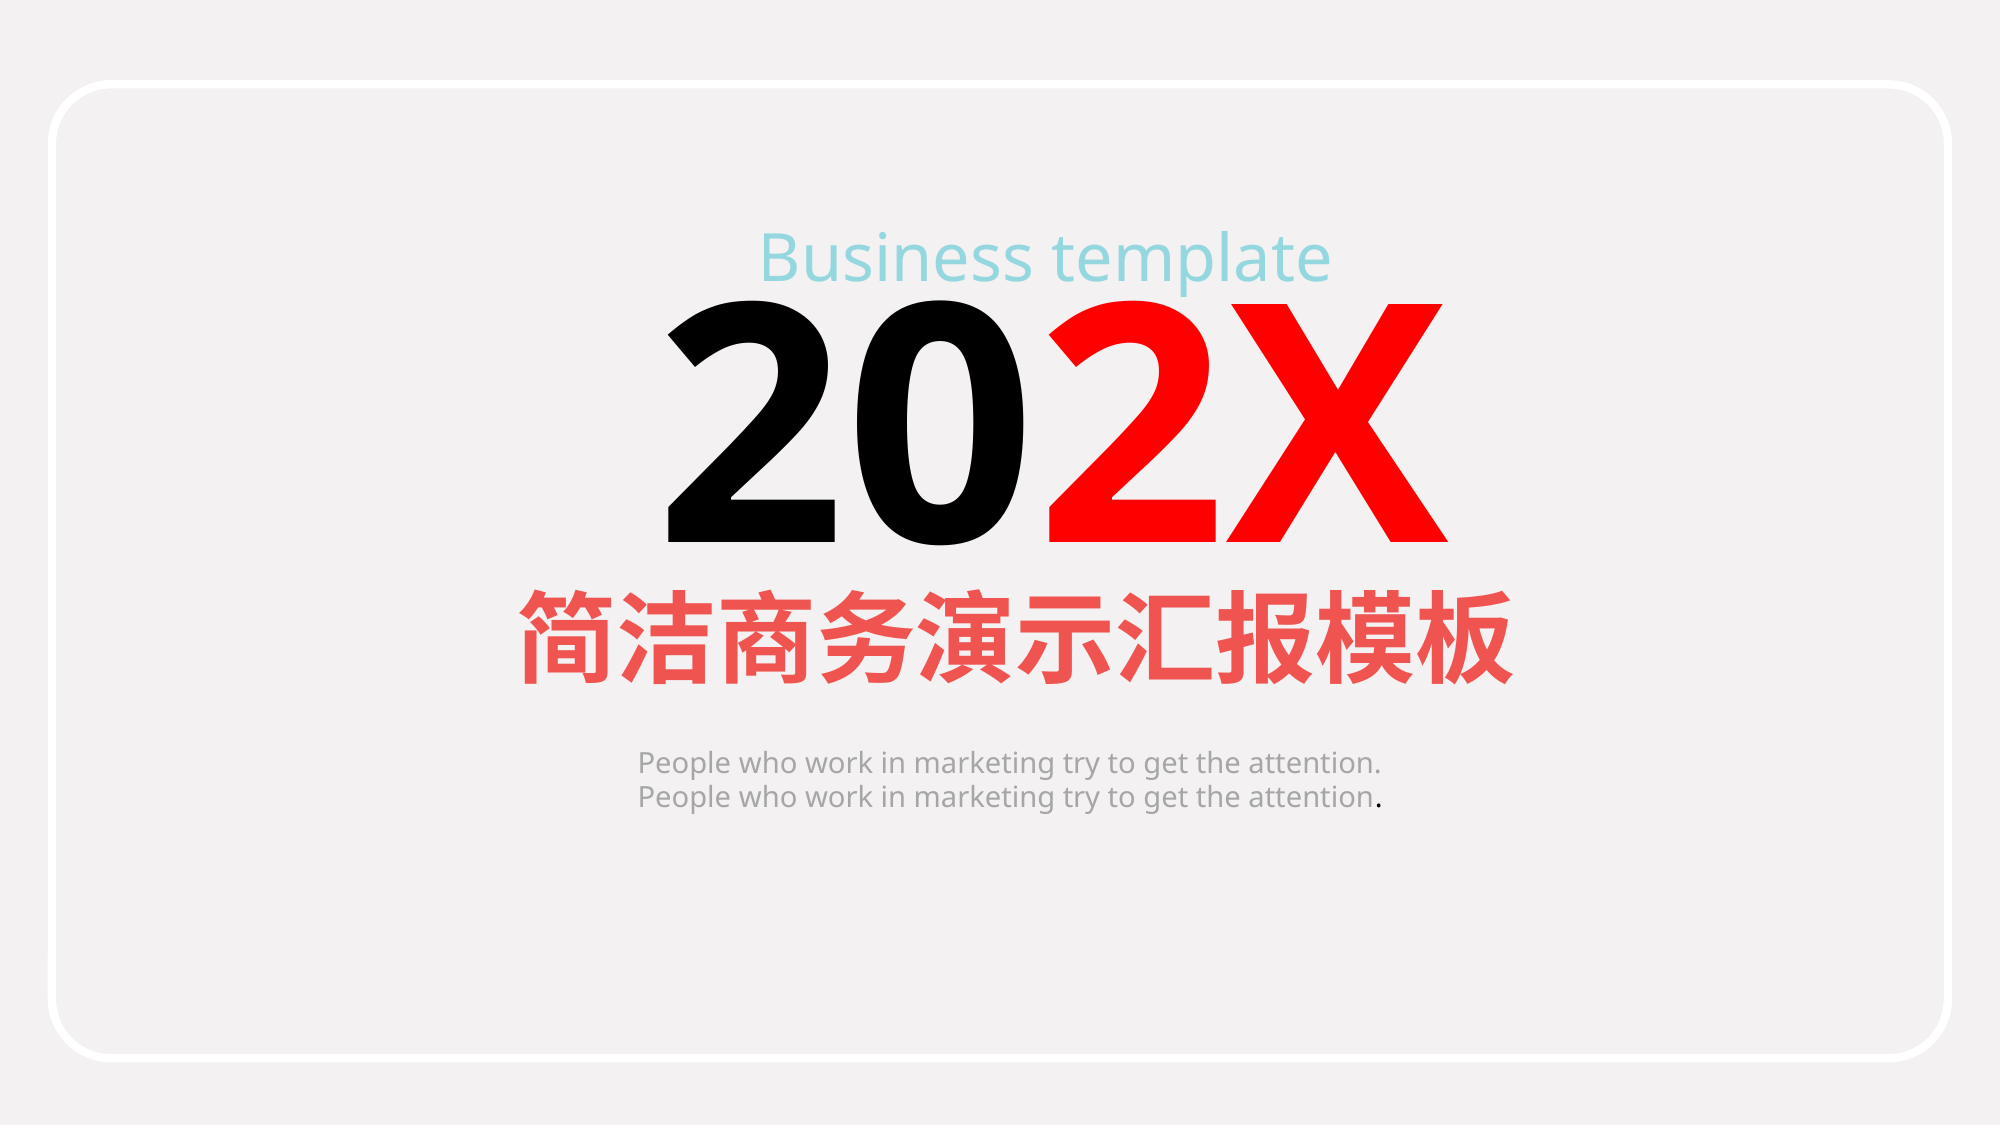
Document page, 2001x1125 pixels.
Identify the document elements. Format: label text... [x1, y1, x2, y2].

text_box People who work in marketing try to get the attention. People who work in marketing try to get the attention. [593, 736, 1427, 857]
text_box 202X [640, 202, 1509, 568]
text_box Business template [743, 207, 1406, 303]
text_box 简洁商务演示汇报模板 [501, 568, 1551, 749]
